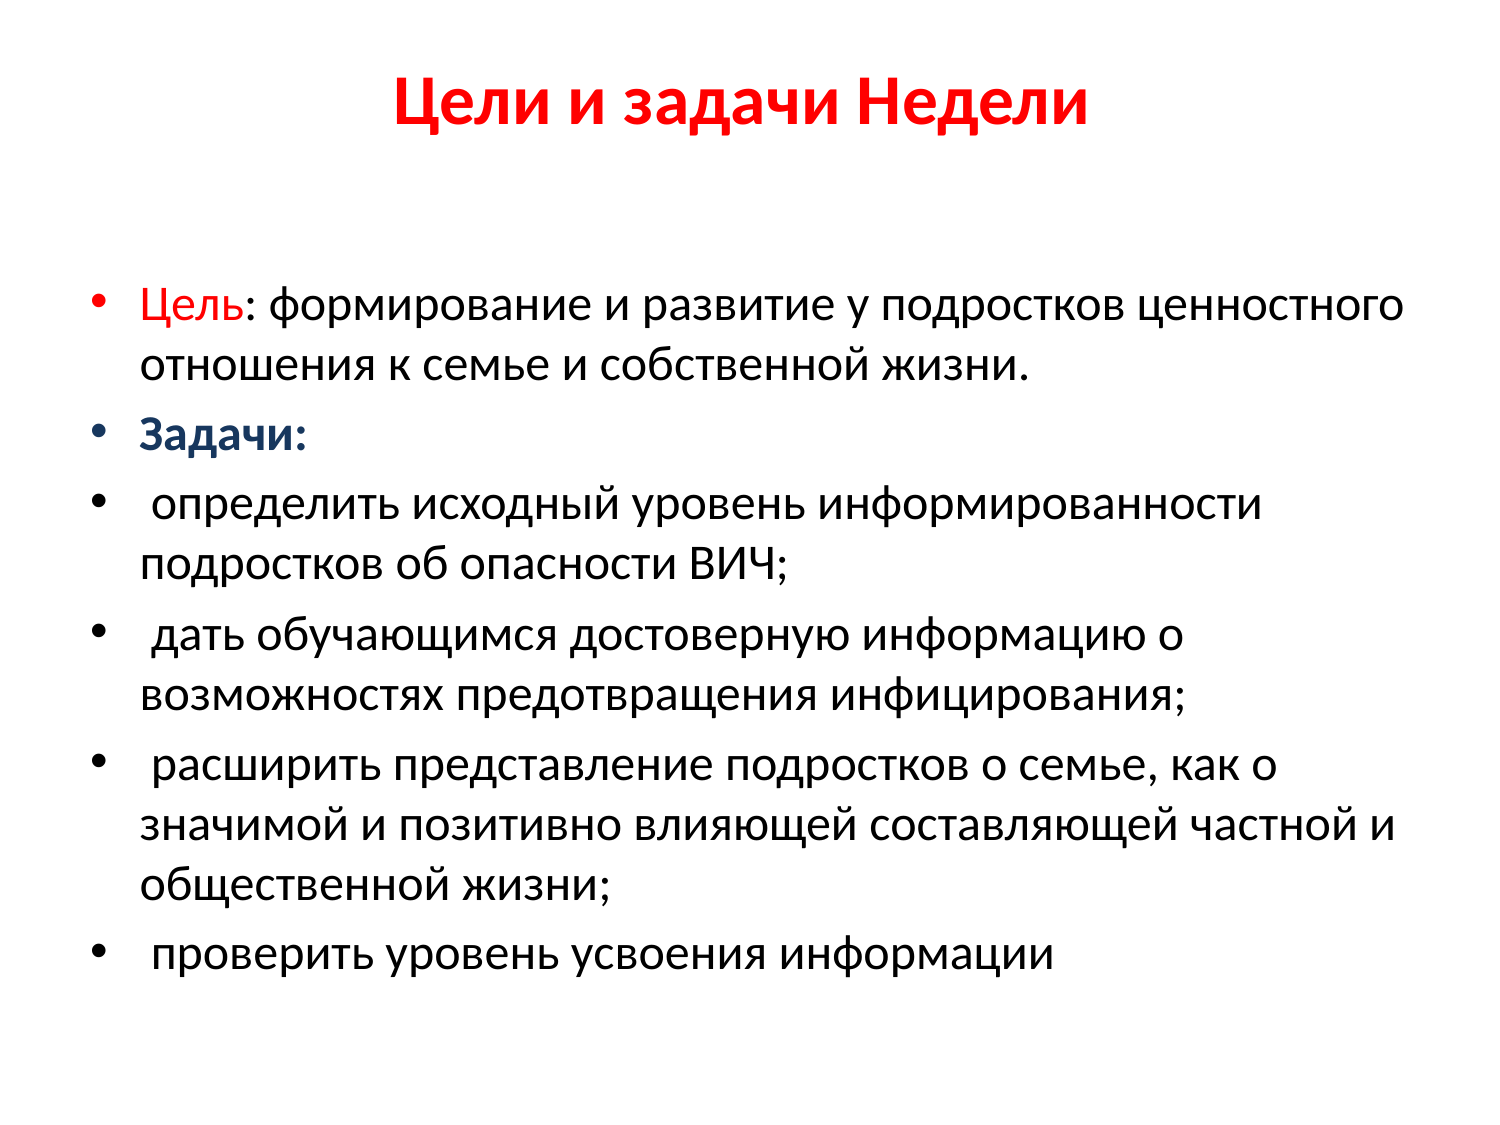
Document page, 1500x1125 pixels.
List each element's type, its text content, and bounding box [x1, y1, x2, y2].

title Цели и задачи Недели [75, 45, 1425, 233]
list Цель: формирование и развитие у подростков ценностного отношения к семье и собственной жизни. Задачи: определить исходный уровень информированности подростков об опасности ВИЧ; дать обучающимся достоверную информацию о возможностях предотвращения инфицирования; расширить представление подростков о семье, как о значимой и позитивно влияющей составляющей частной и общественной жизни; проверить уровень усвоения информации [75, 262, 1425, 1005]
